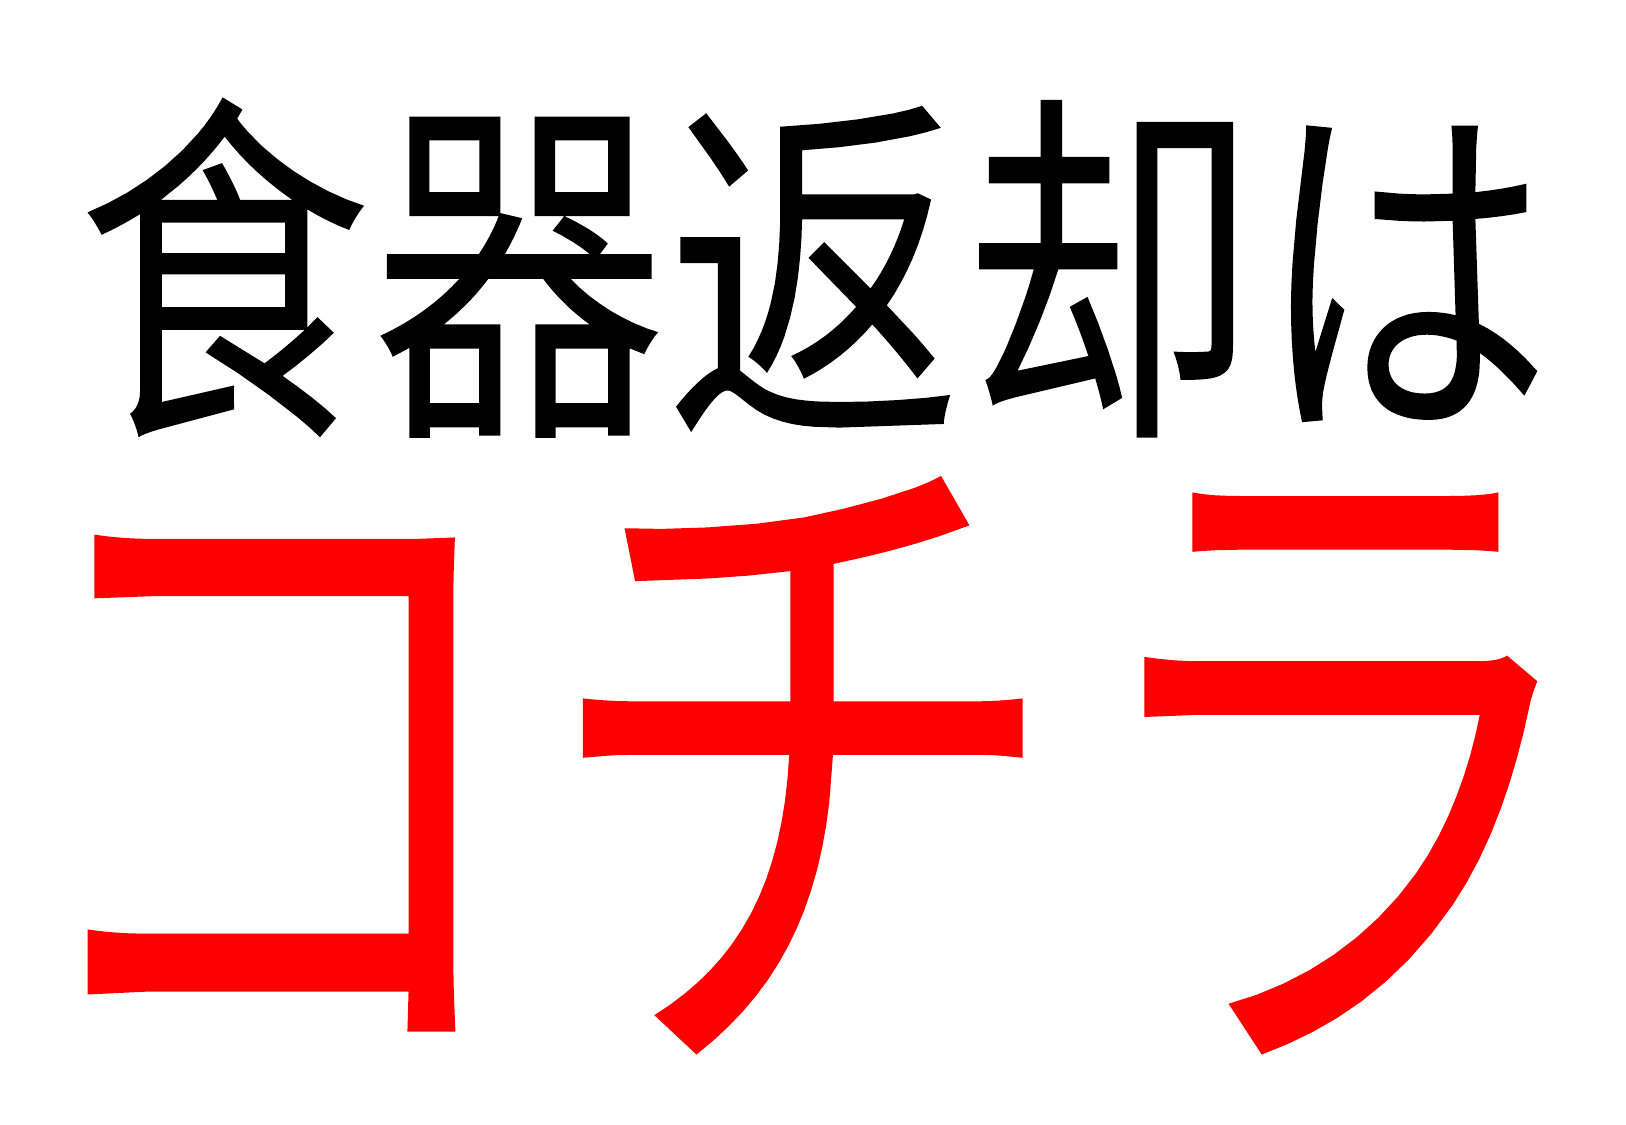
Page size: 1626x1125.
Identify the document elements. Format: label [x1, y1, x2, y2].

text_box [87, 97, 1538, 1055]
